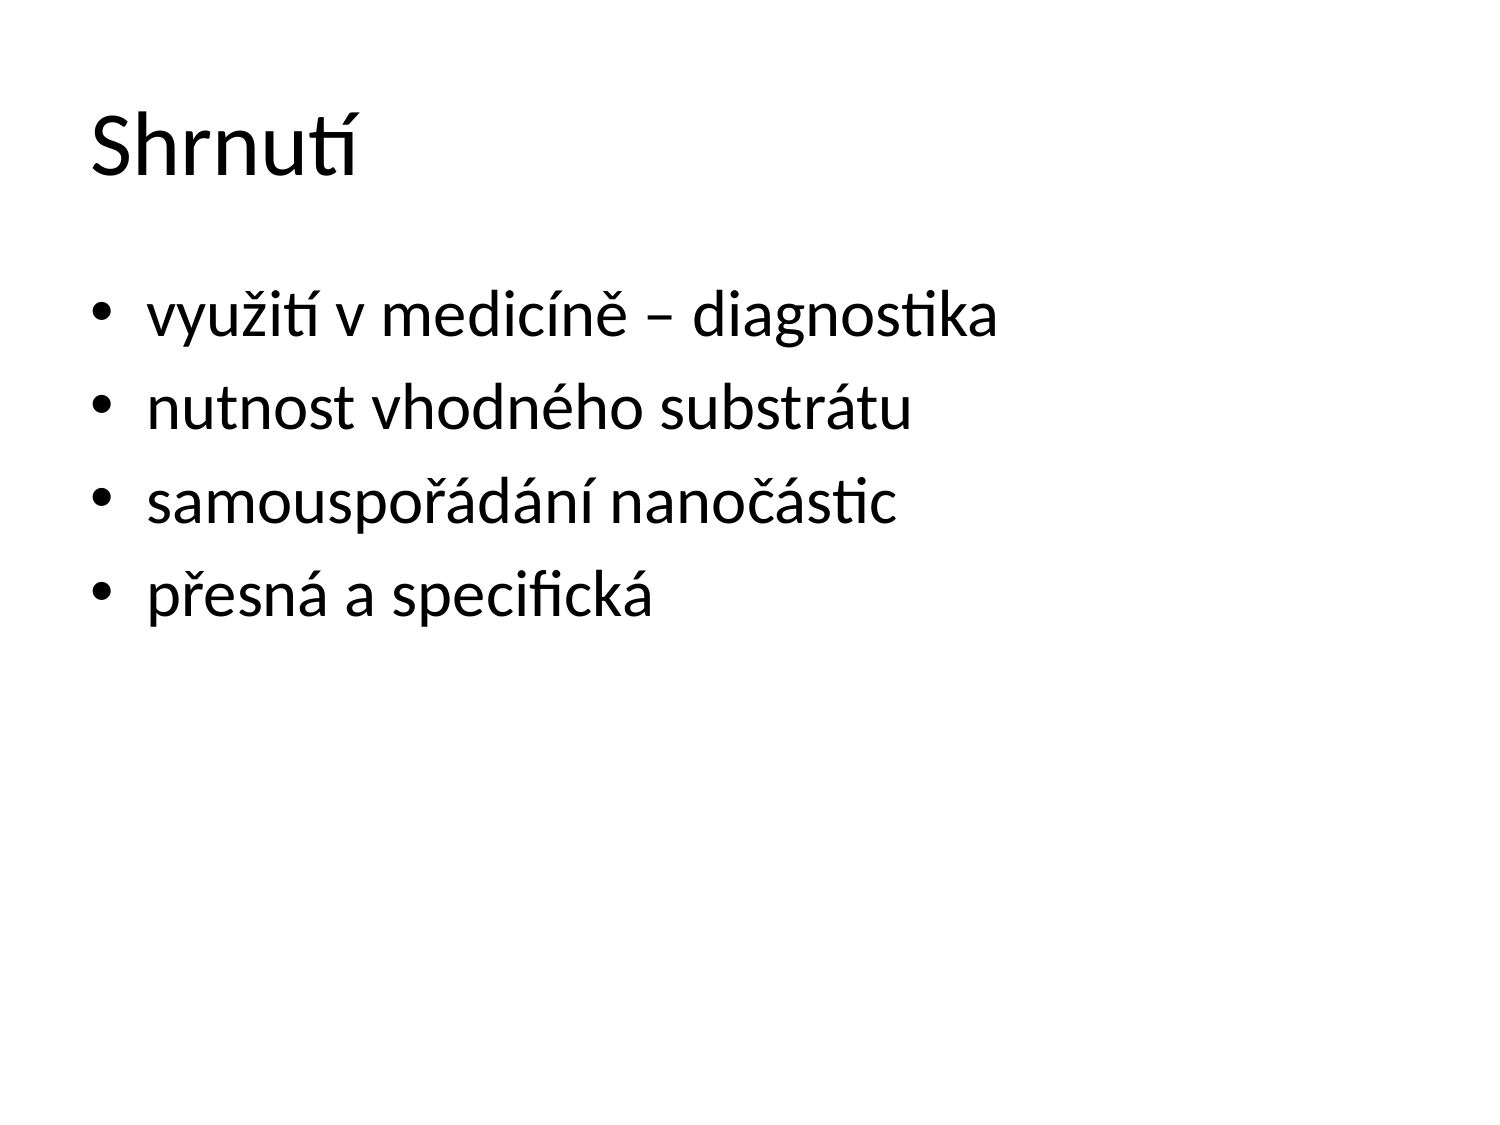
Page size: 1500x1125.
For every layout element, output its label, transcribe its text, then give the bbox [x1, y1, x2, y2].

list využití v medicíně – diagnostika nutnost vhodného substrátu samouspořádání nanočástic přesná a specifická [75, 262, 1425, 1005]
title Shrnutí [75, 45, 1425, 233]
